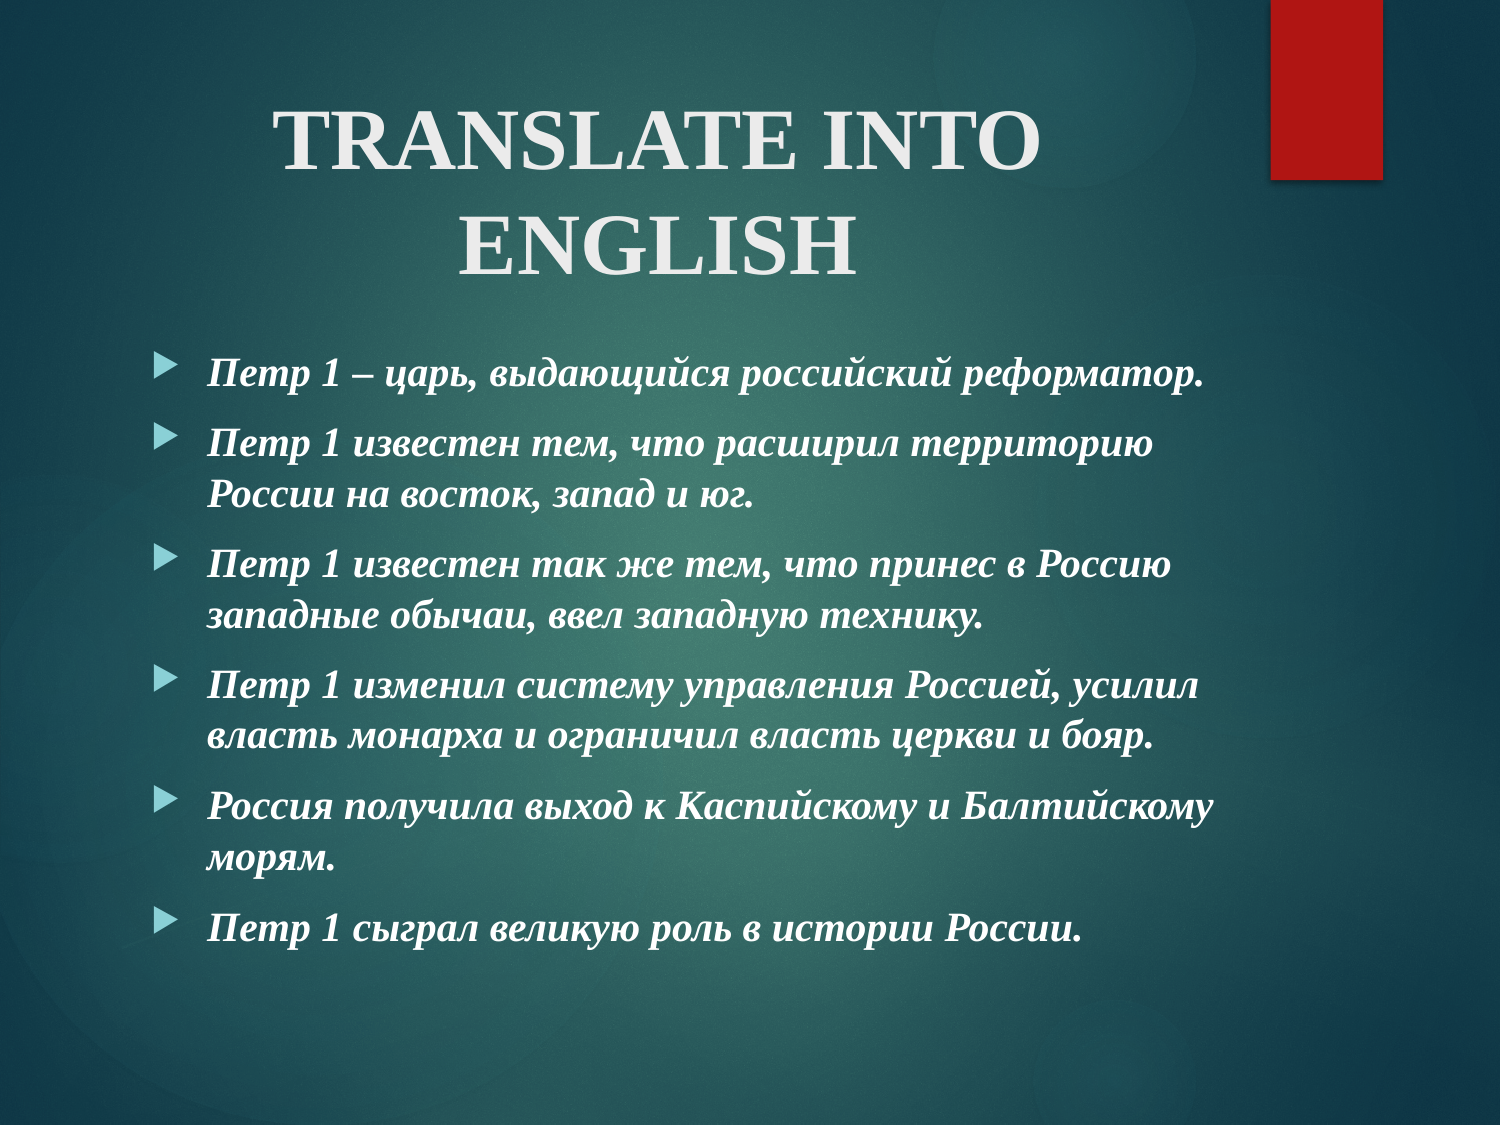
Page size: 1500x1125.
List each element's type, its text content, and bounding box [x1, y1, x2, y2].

list Петр 1 – царь, выдающийся российский реформатор. Петр 1 известен тем, что расширил территорию России на восток, запад и юг. Петр 1 известен так же тем, что принес в Россию западные обычаи, ввел западную технику. Петр 1 изменил систему управления Россией, усилил власть монарха и ограничил власть церкви и бояр. Россия получила выход к Каспийскому и Балтийскому морям. Петр 1 сыграл великую роль в истории России. [135, 336, 1237, 1025]
title TRANSLATE INTO ENGLISH [79, 74, 1237, 304]
